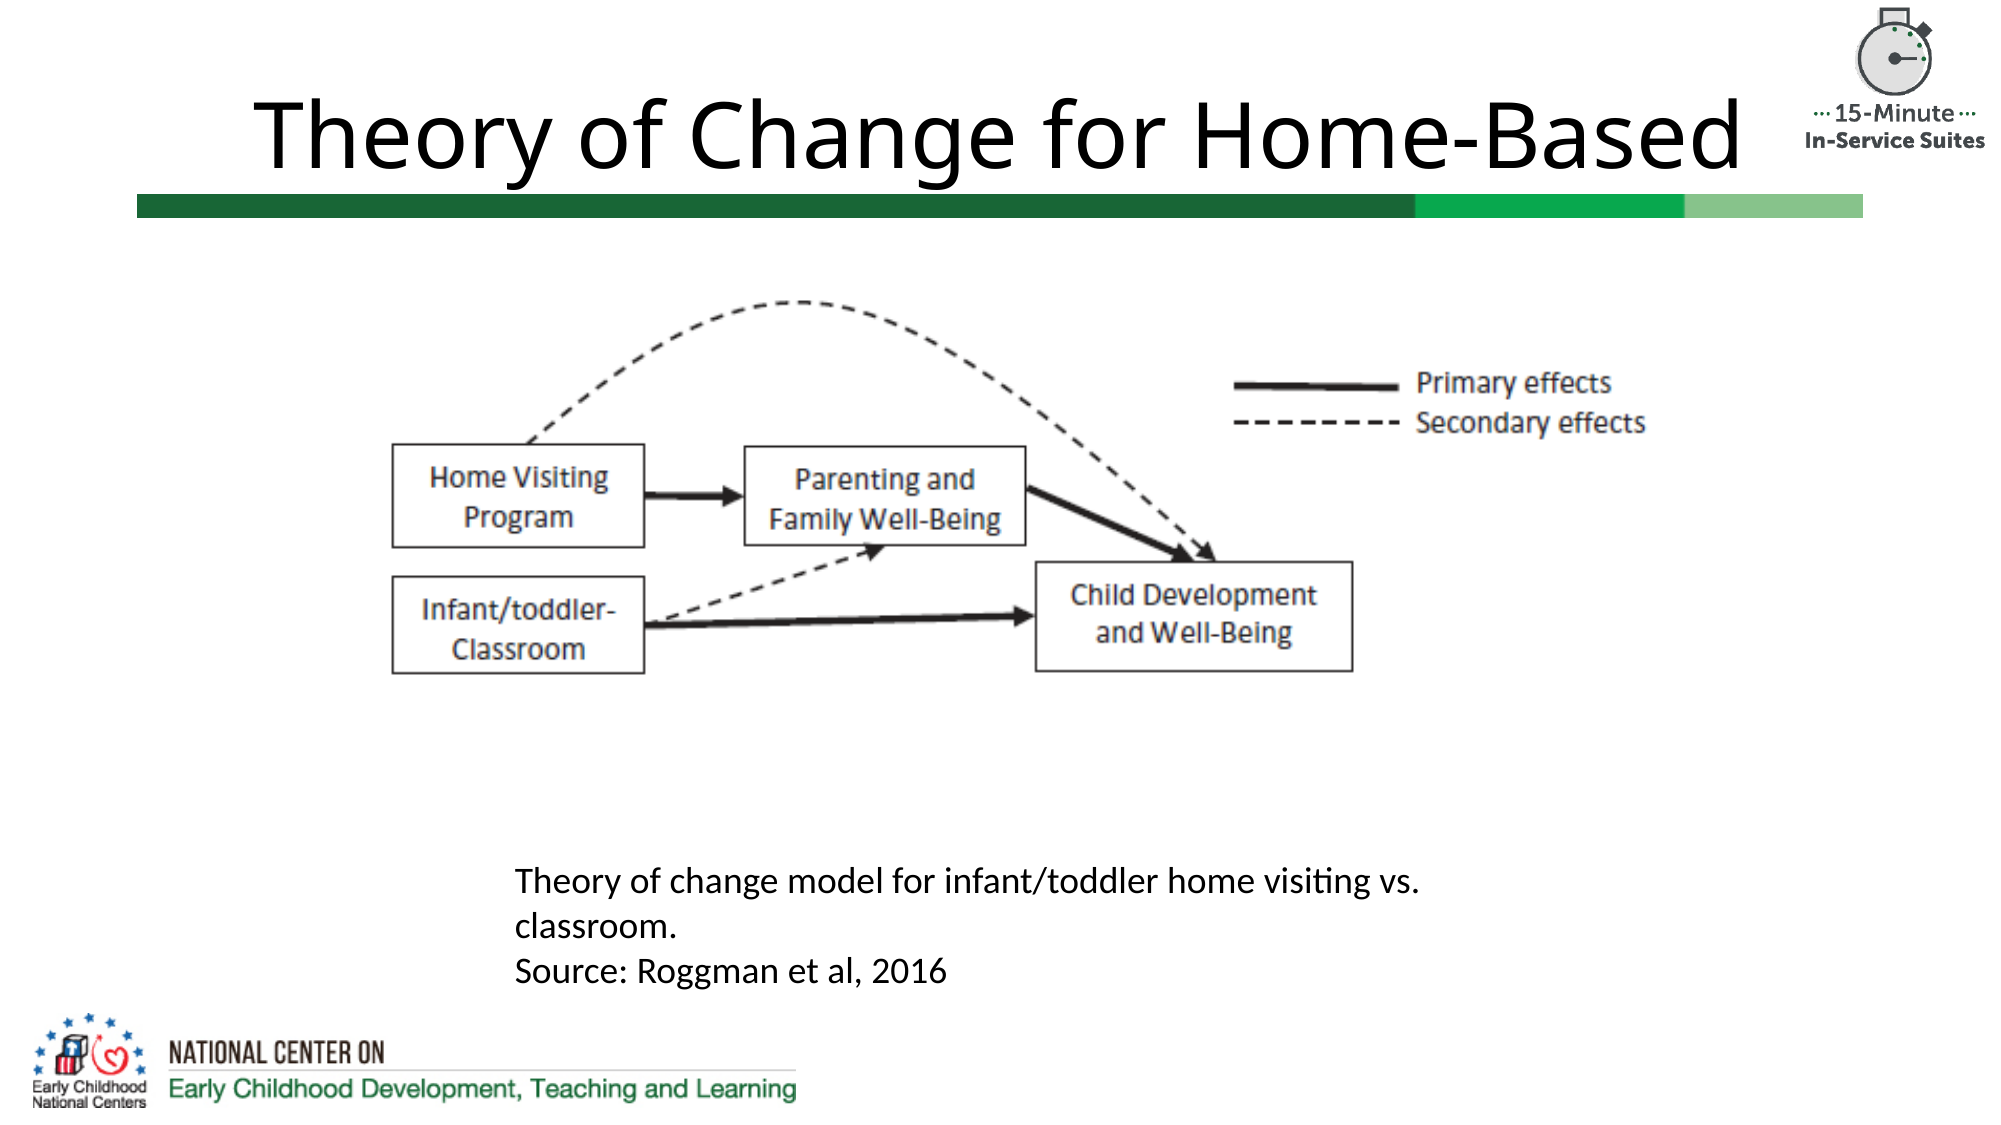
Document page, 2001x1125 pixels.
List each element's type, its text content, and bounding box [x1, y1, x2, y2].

picture [365, 276, 1683, 698]
title Theory of Change for Home-Based [137, 59, 1863, 218]
text_box Theory of change model for infant/toddler home visiting vs. classroom. Source: Roggman et al, 2016 [500, 848, 1500, 999]
picture [1790, 0, 1999, 161]
picture [33, 1013, 796, 1108]
